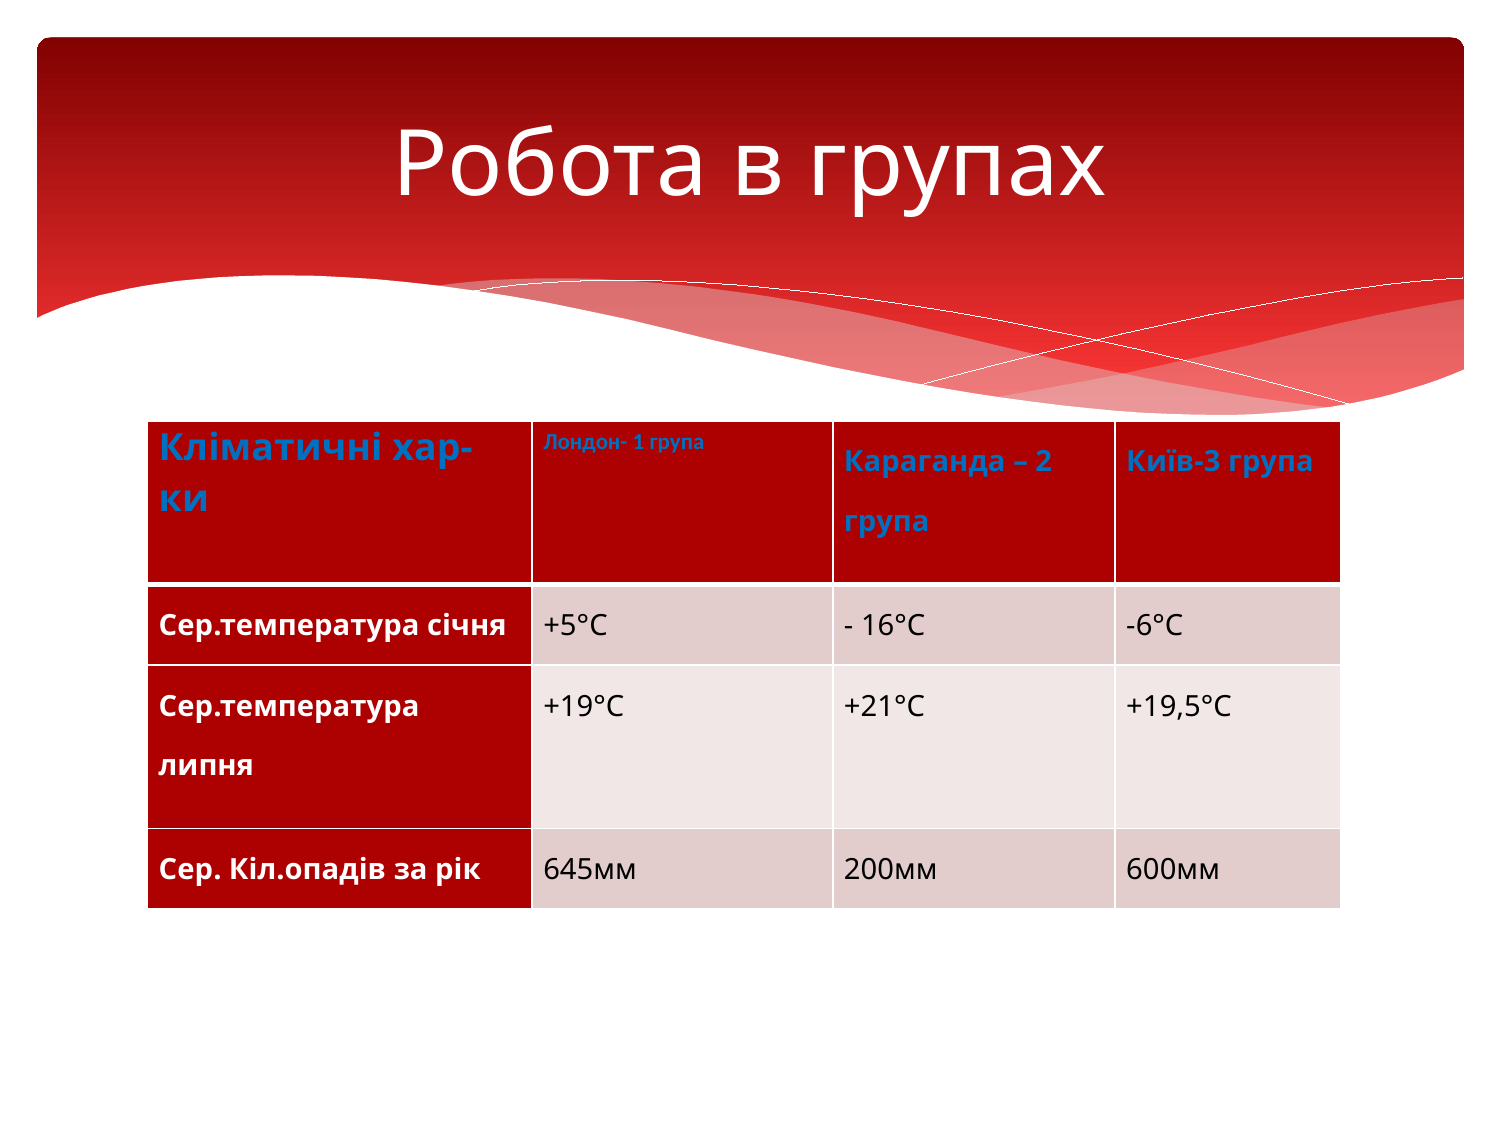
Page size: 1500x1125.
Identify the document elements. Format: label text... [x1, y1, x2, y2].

table_header Караганда – 2 група [834, 422, 1114, 582]
table_cell Сер. Кіл.опадів за рік [148, 829, 531, 908]
table_cell 645мм [533, 829, 832, 908]
table_cell +19,5°С [1116, 666, 1340, 828]
table_header Кліматичні хар-ки [148, 422, 531, 582]
table_cell +21°С [834, 666, 1114, 828]
table_cell - 16°С [834, 587, 1114, 664]
table_header Київ-3 група [1116, 422, 1340, 582]
table_cell Сер.температура липня [148, 666, 531, 828]
table_cell -6°С [1116, 587, 1340, 664]
table_cell +19°С [533, 666, 832, 828]
table_cell Сер.температура січня [148, 587, 531, 664]
title Робота в групах [75, 55, 1425, 261]
table_cell +5°С [533, 587, 832, 664]
table_header Лондон- 1 група [533, 422, 832, 582]
table_cell 200мм [834, 829, 1114, 908]
table_cell 600мм [1116, 829, 1340, 908]
